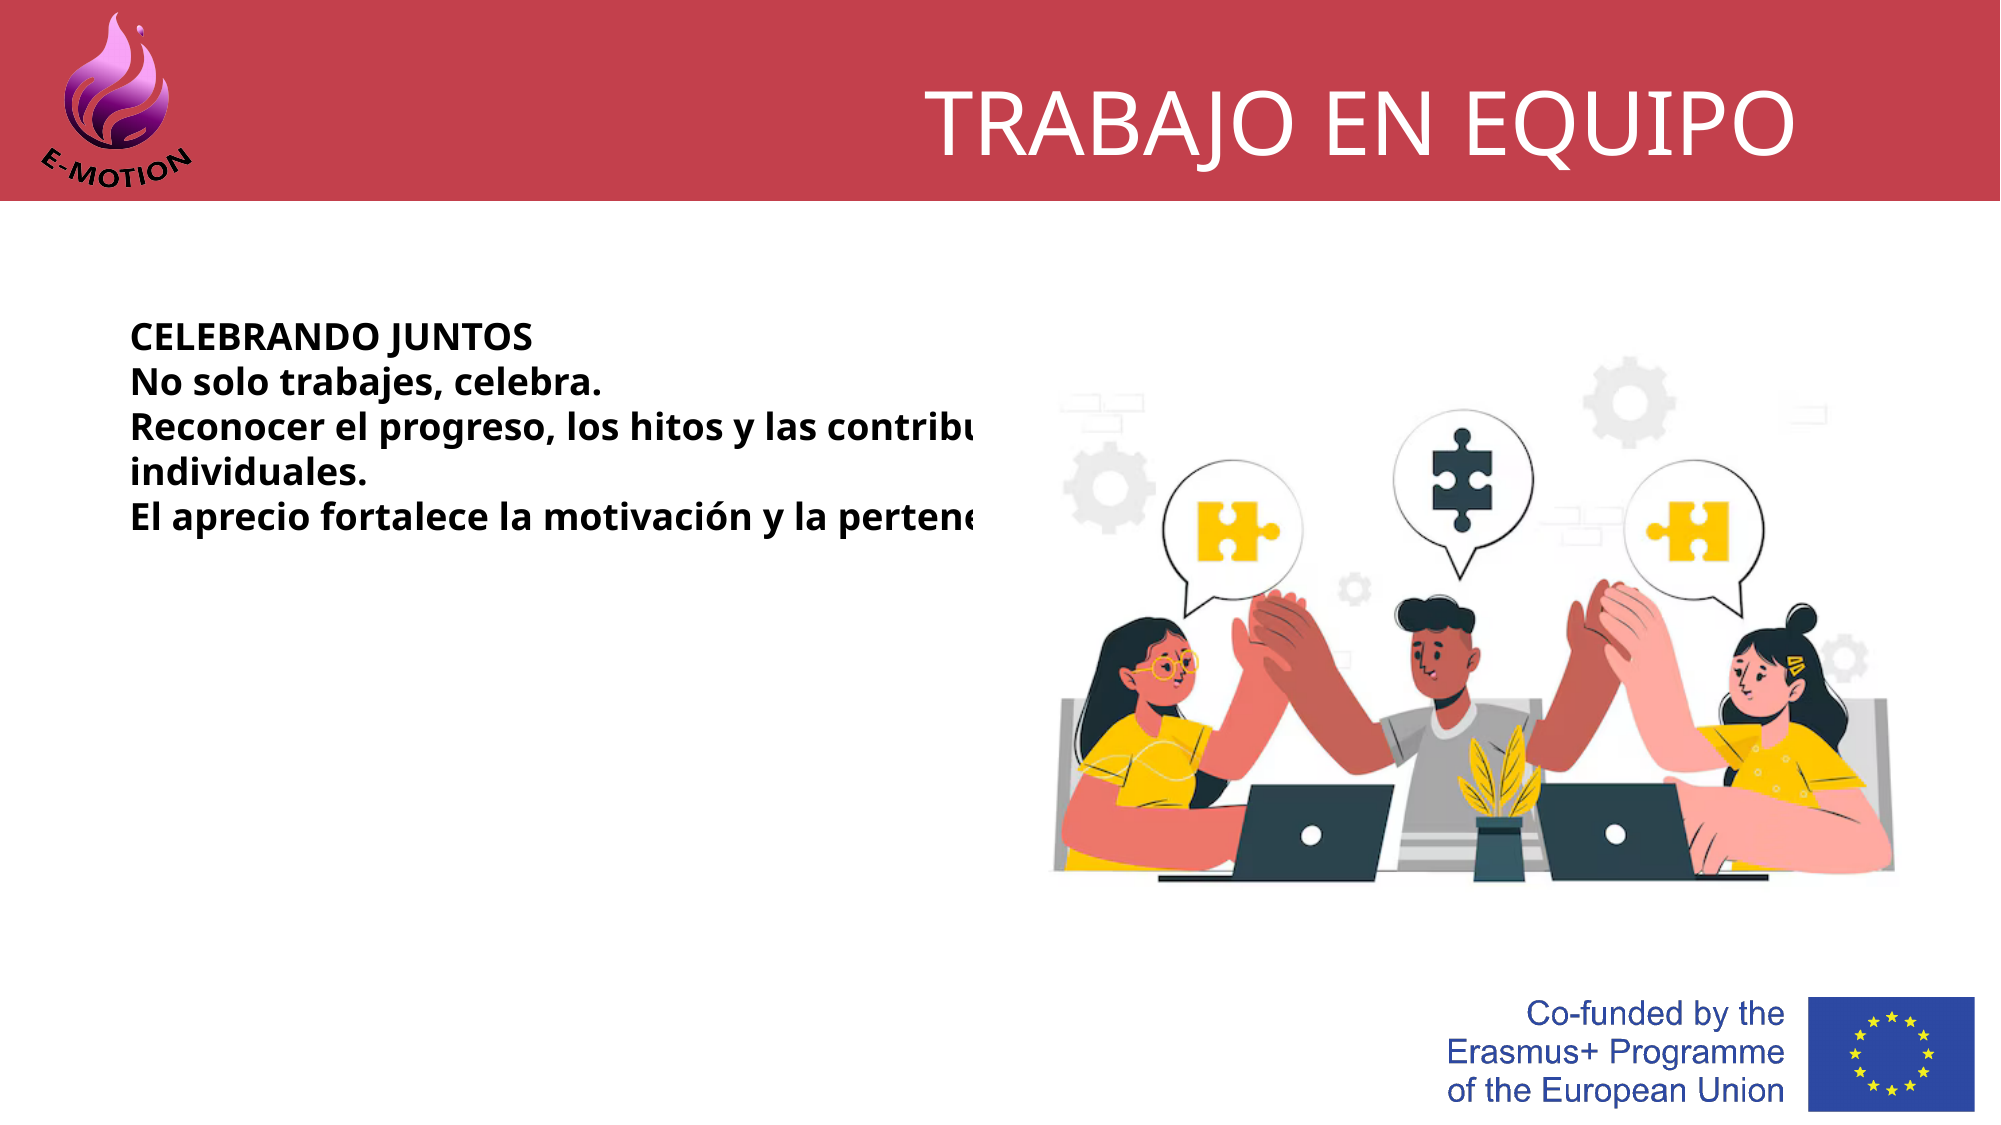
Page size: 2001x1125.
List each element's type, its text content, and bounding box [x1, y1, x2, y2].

picture [1396, 995, 1975, 1116]
text_box TRABAJO EN EQUIPO [556, 59, 1815, 305]
picture [0, 0, 253, 247]
text_box CELEBRANDO JUNTOS No solo trabajes, celebra. Reconocer el progreso, los hitos y las contribuciones individuales. El aprecio fortalece la motivación y la pertenencia. [114, 305, 970, 546]
picture [973, 305, 1969, 969]
